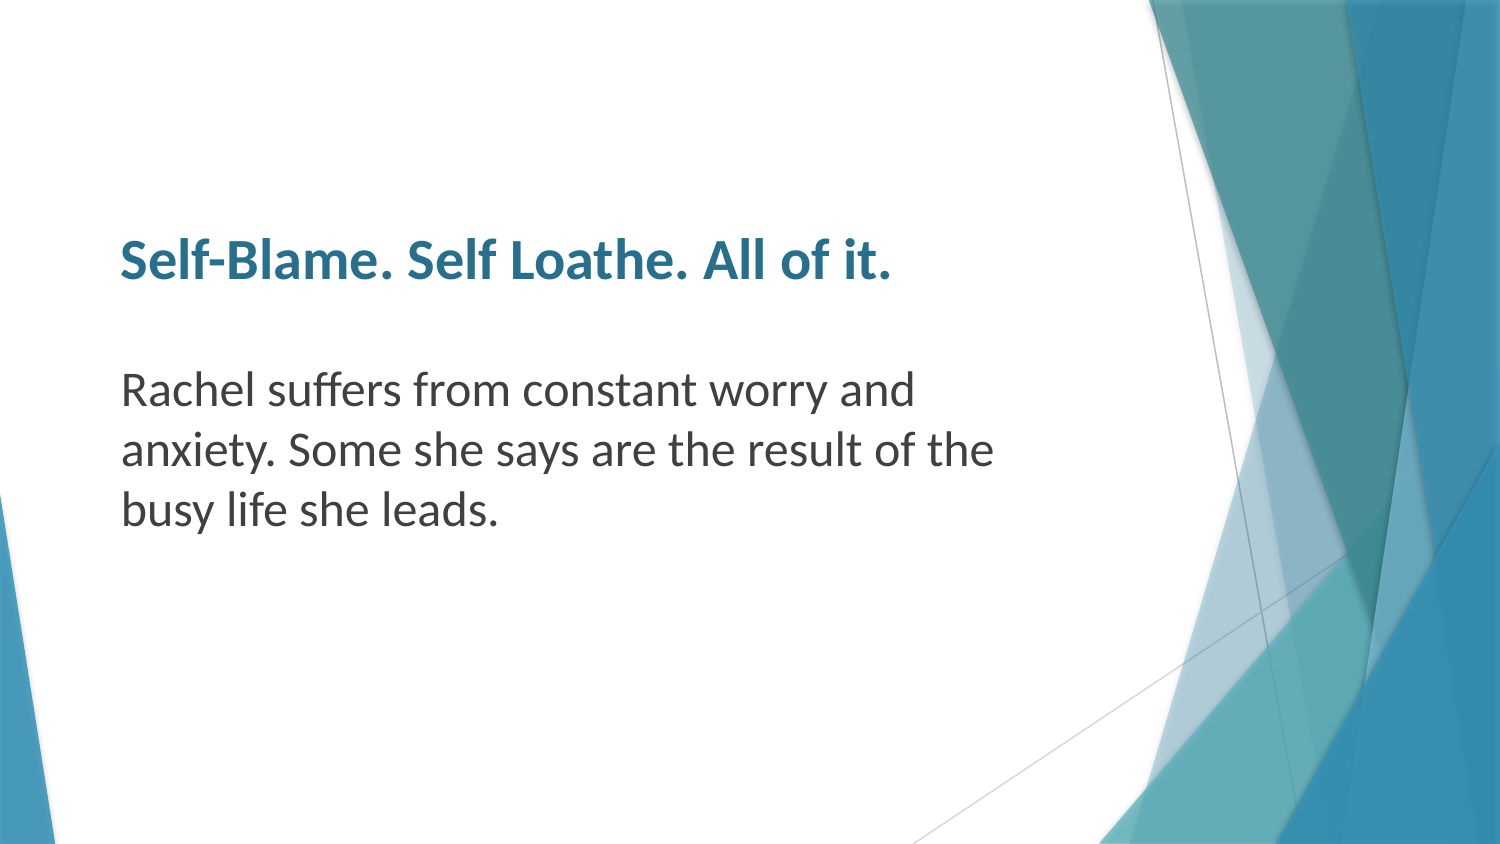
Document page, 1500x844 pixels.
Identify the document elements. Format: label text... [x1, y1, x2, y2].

title Self-Blame. Self Loathe. All of it. [105, 214, 1164, 313]
list Rachel suffers from constant worry and anxiety. Some she says are the result of the busy life she leads. [105, 348, 1058, 659]
